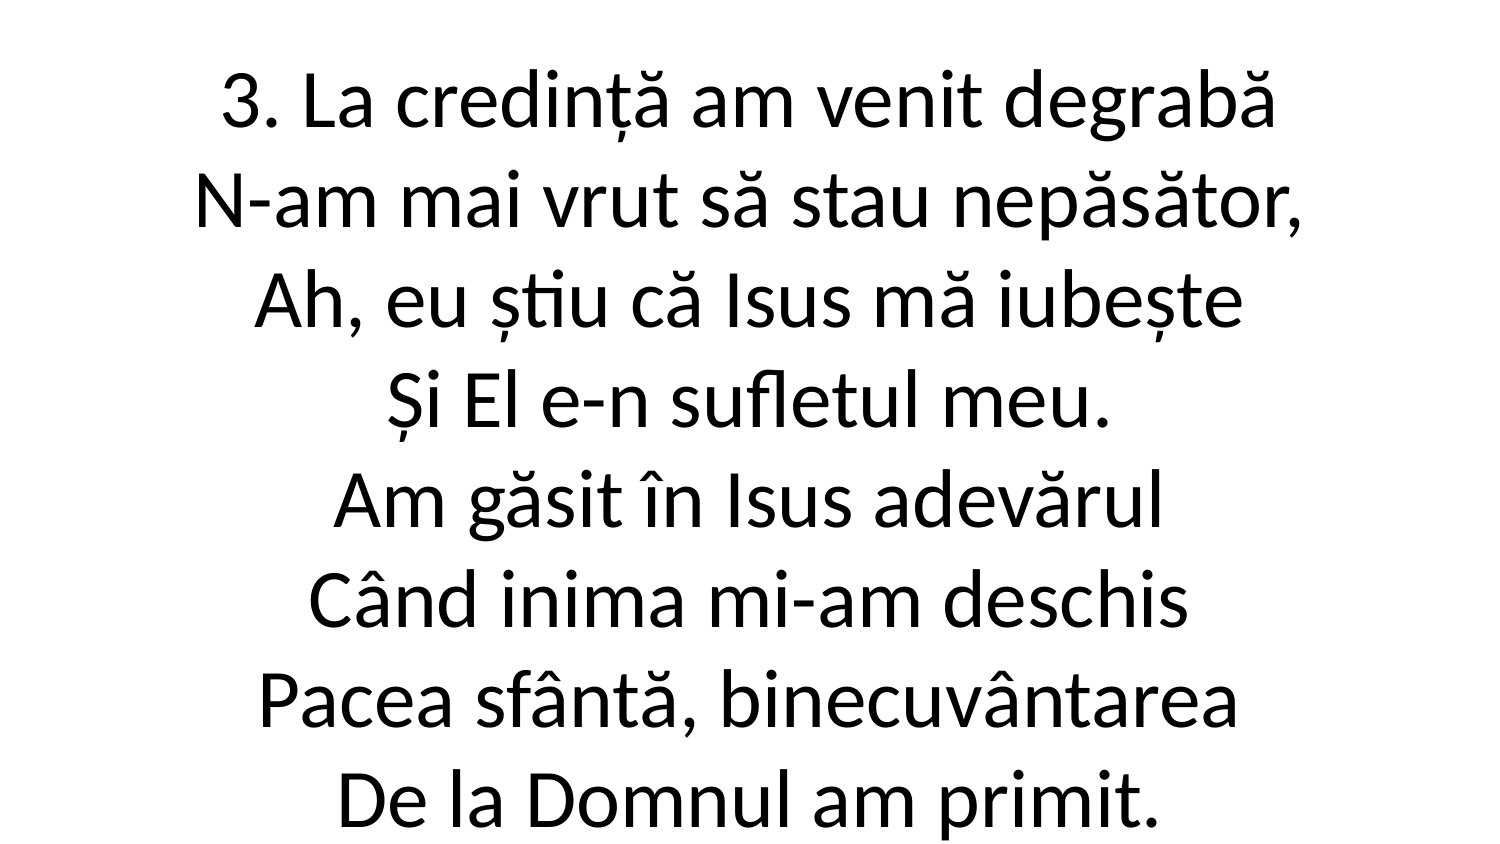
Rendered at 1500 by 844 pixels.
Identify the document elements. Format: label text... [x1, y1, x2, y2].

text_box 3. La credință am venit degrabă N-am mai vrut să stau nepăsător, Ah, eu știu că Isus mă iubește Și El e-n sufletul meu. Am găsit în Isus adevărul Când inima mi-am deschis Pacea sfântă, binecuvântarea De la Domnul am primit. [179, 0, 1321, 844]
